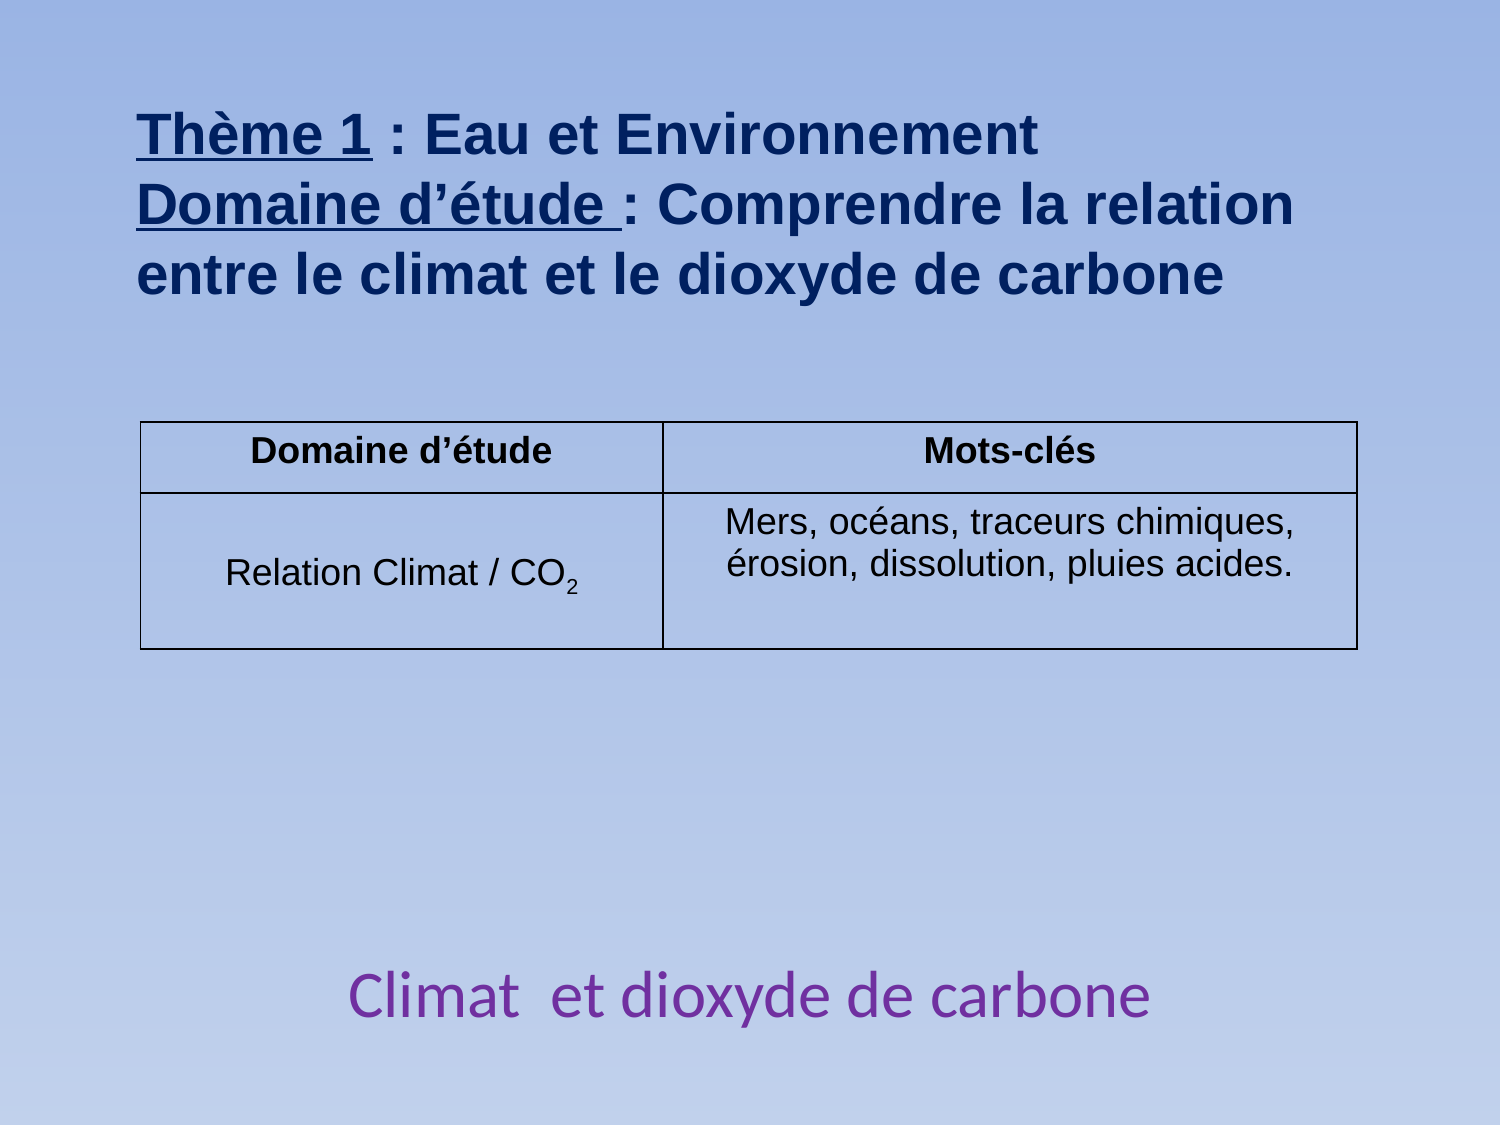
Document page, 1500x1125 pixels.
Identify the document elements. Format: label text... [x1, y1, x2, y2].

footer Climat et dioxyde de carbone [222, 960, 1278, 1021]
table_cell Relation Climat / CO2 [141, 494, 662, 648]
table_header Mots-clés [664, 423, 1356, 492]
text_box Thème 1 : Eau et Environnement Domaine d’étude : Comprendre la relation entre le climat et le dioxyde de carbone [121, 88, 1397, 314]
table_header Domaine d’étude [141, 423, 662, 492]
table_cell Mers, océans, traceurs chimiques, érosion, dissolution, pluies acides. [664, 494, 1356, 648]
